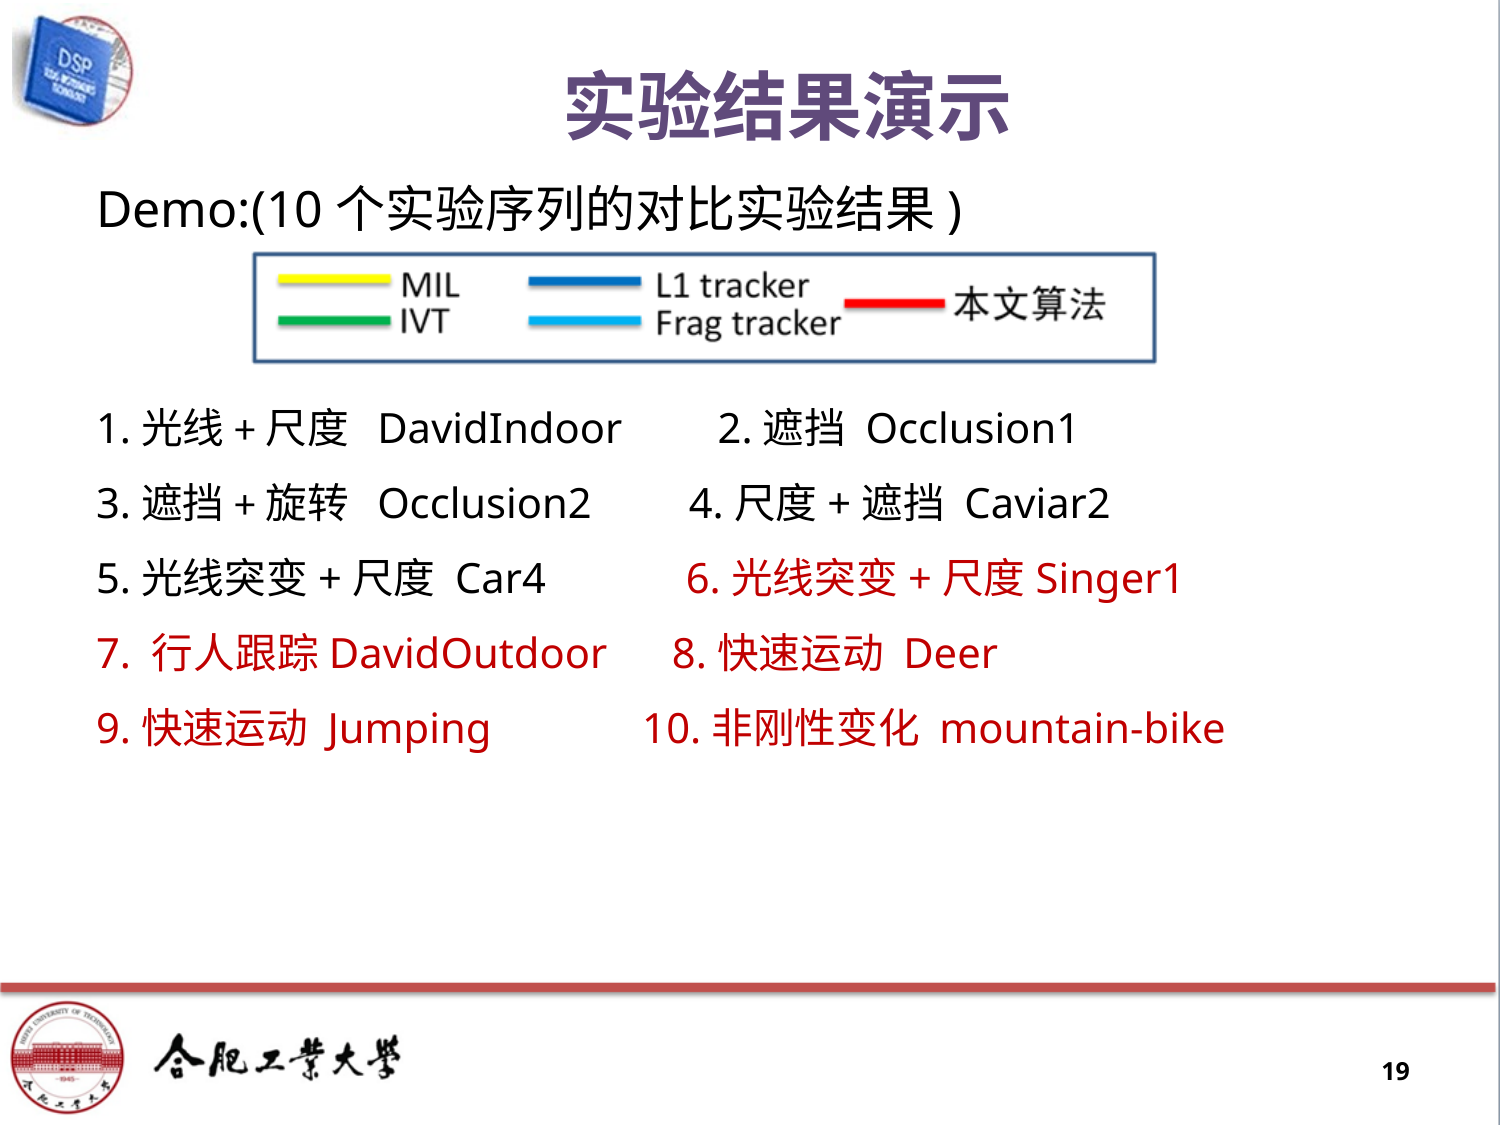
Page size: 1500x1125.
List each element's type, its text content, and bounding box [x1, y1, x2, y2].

text_box Demo:(10个实验序列的对比实验结果) 1.光线+尺度 DavidIndoor 2.遮挡 Occlusion1 3.遮挡+旋转 Occlusion2 4.尺度+遮挡 Caviar2 5.光线突变+尺度 Car4 6.光线突变+尺度Singer1 7. 行人跟踪DavidOutdoor 8.快速运动 Deer 9.快速运动 Jumping 10.非刚性变化 mountain-bike [81, 169, 1438, 760]
text_box 实验结果演示 [487, 52, 1088, 157]
slide_number 19 [1074, 1042, 1425, 1103]
picture [0, 0, 1500, 1125]
